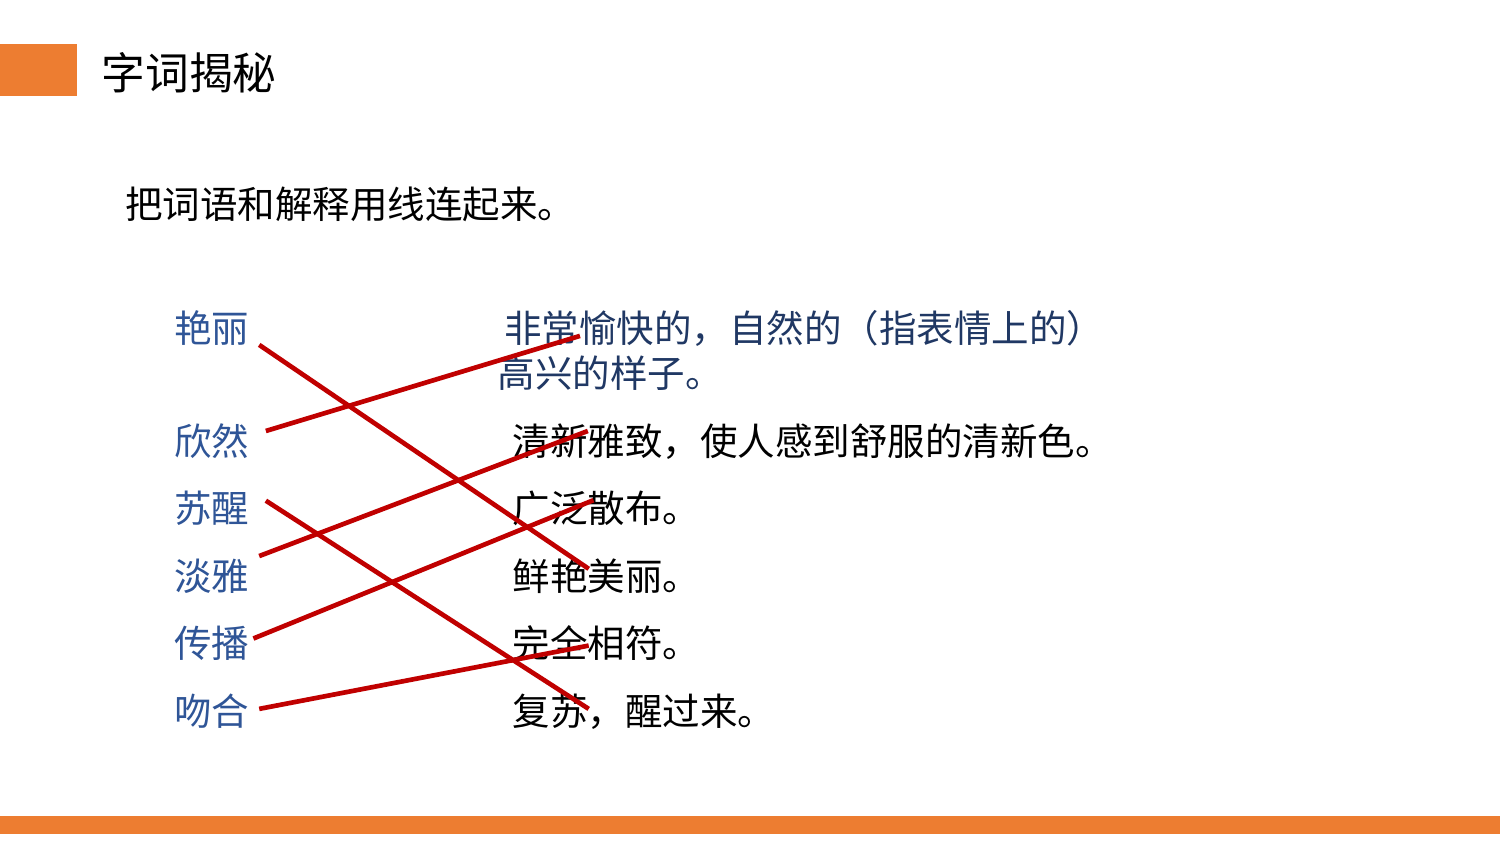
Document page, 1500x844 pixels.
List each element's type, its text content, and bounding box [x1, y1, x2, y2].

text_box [259, 645, 589, 709]
text_box 艳丽 非常愉快的，自然的（指表情上的） 高兴的样子。 欣然 清新雅致，使人感到舒服的清新色。 苏醒 广泛散布。 淡雅 鲜艳美丽。 传播 完全相符。 吻合 复苏，醒过来。 [162, 299, 1220, 739]
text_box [253, 500, 594, 639]
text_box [259, 430, 588, 500]
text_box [259, 344, 265, 430]
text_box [265, 335, 581, 430]
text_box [265, 639, 589, 645]
text_box 把词语和解释用线连起来。 [113, 175, 587, 232]
text_box 字词揭秘 [90, 40, 368, 104]
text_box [581, 344, 589, 500]
